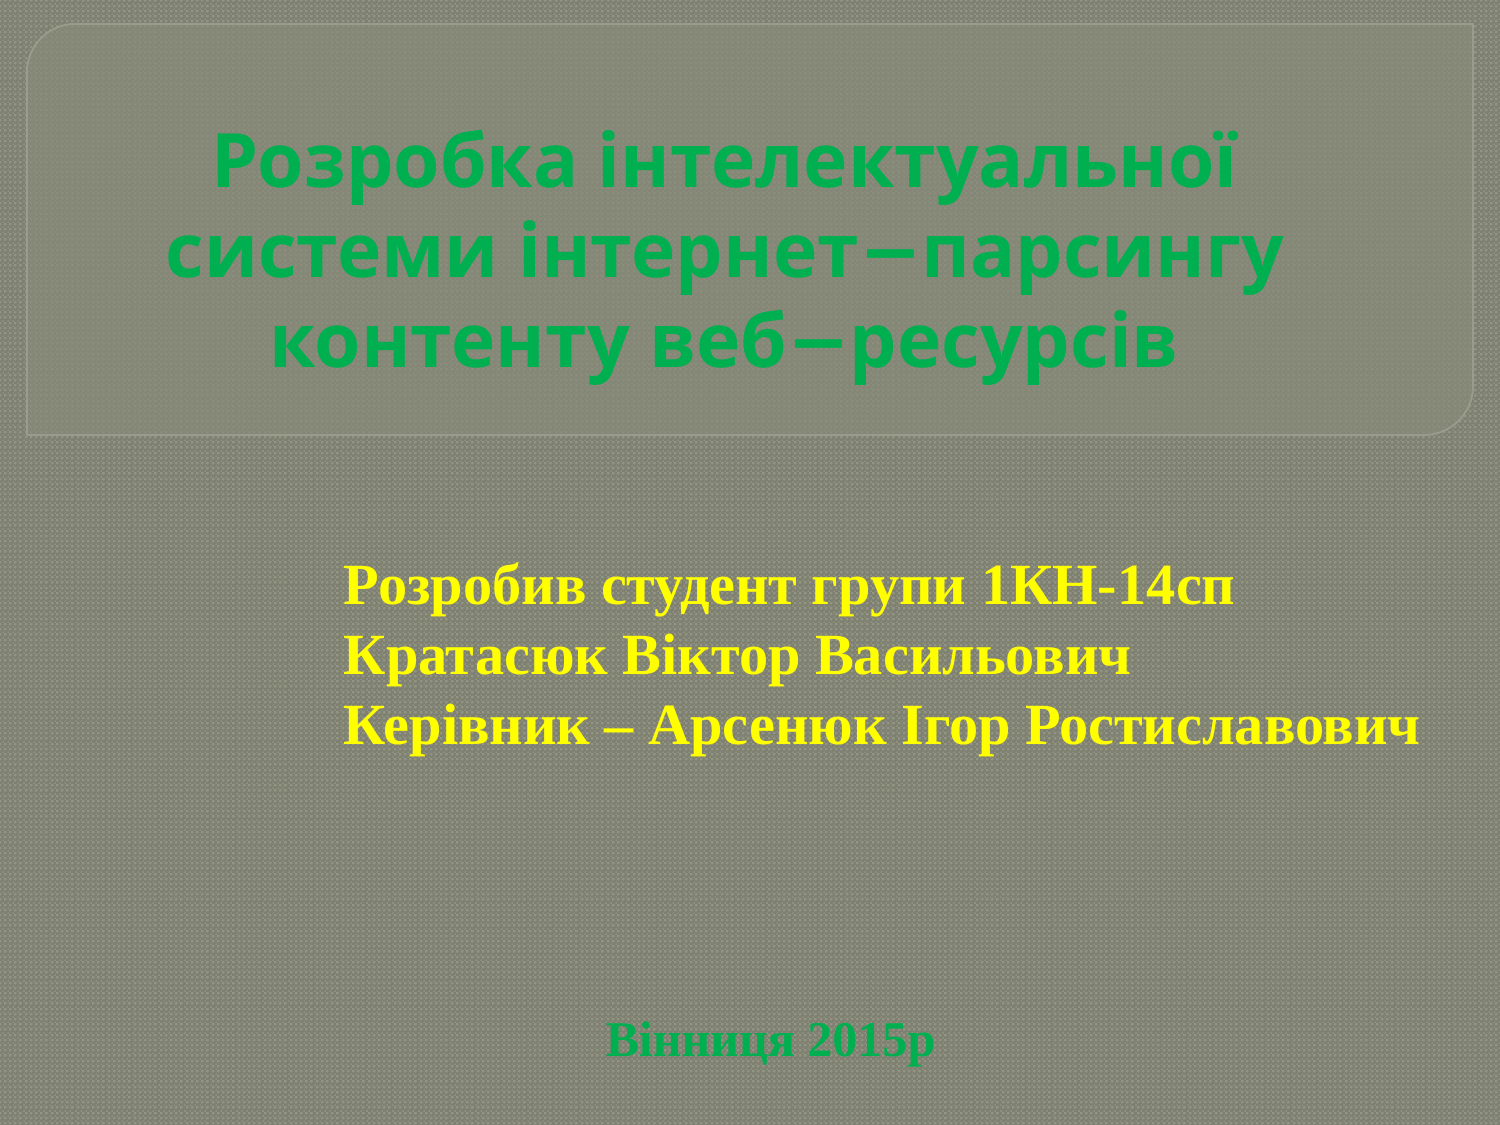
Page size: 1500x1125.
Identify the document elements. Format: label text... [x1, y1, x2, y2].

text_box Вінниця 2015р [395, 999, 1146, 1075]
subtitle Розробив студент групи 1КН-14сп Кратасюк Віктор Васильович Керівник – Арсенюк Ігор Ростиславович [336, 538, 1500, 802]
title Розробка інтелектуальної системи інтернет−парсингу контенту веб−ресурсів [64, 90, 1415, 390]
